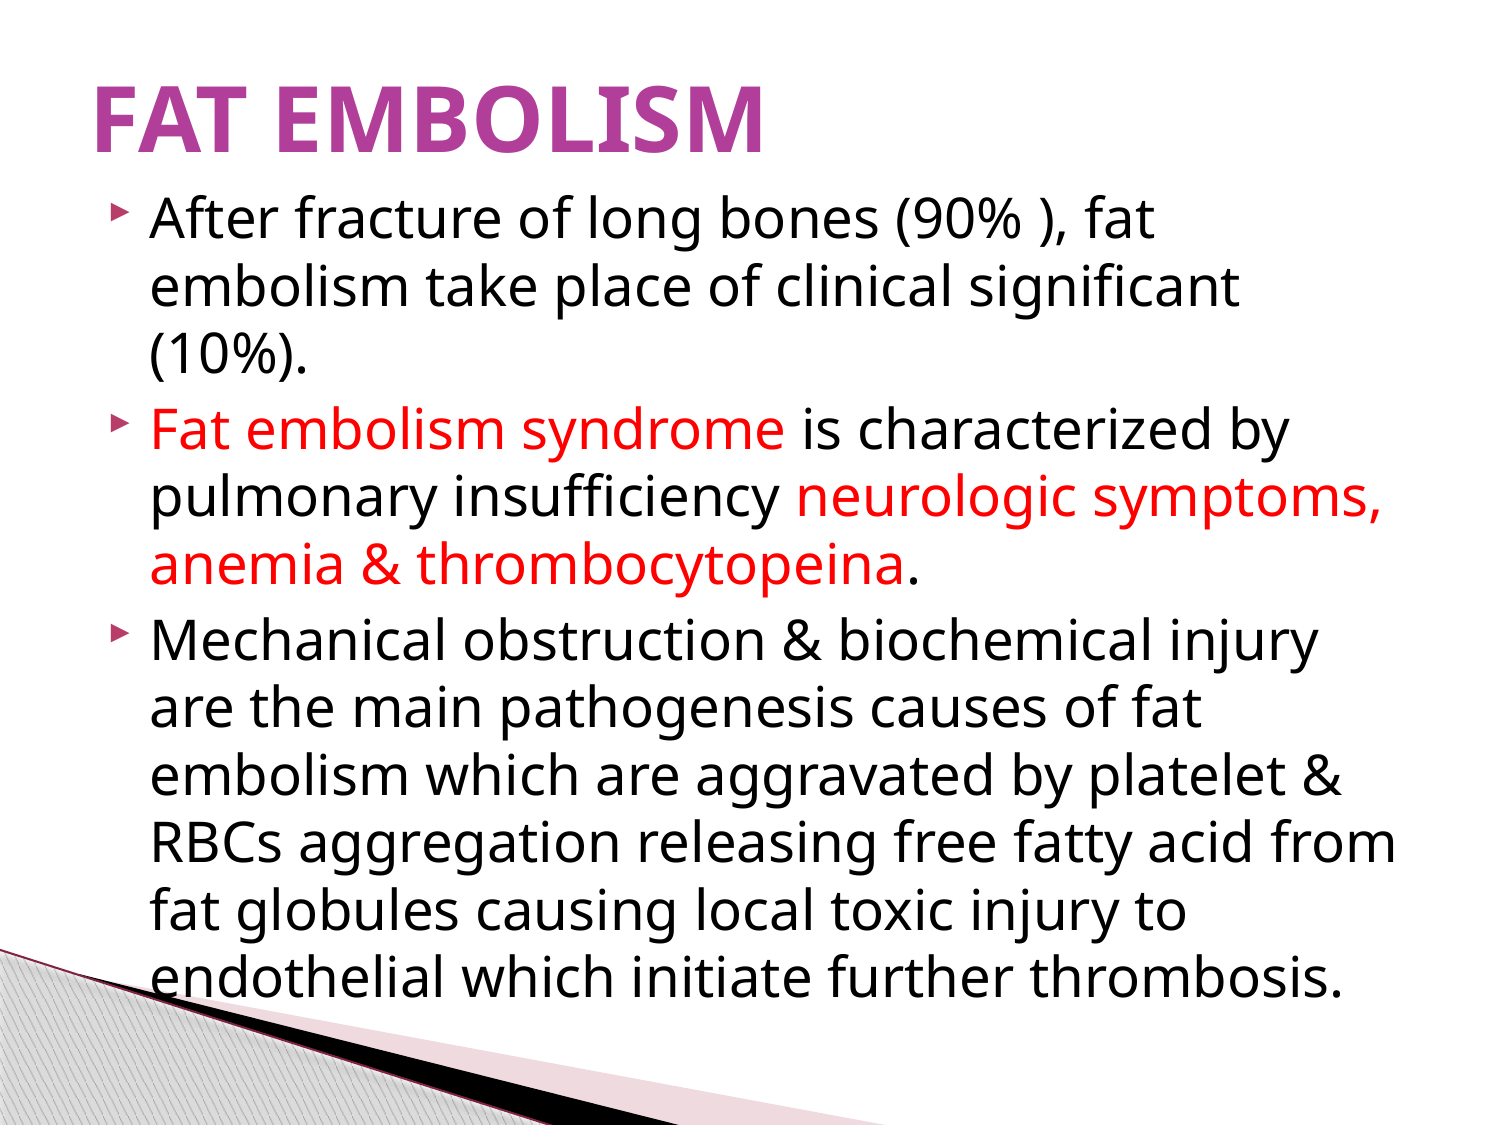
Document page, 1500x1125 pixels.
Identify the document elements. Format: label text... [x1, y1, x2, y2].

title FAT EMBOLISM [75, 45, 1425, 188]
list After fracture of long bones (90% ), fat embolism take place of clinical significant (10%). Fat embolism syndrome is characterized by pulmonary insufficiency neurologic symptoms, anemia & thrombocytopeina. Mechanical obstruction & biochemical injury are the main pathogenesis causes of fat embolism which are aggravated by platelet & RBCs aggregation releasing free fatty acid from fat globules causing local toxic injury to endothelial which initiate further thrombosis. [75, 188, 1425, 1100]
